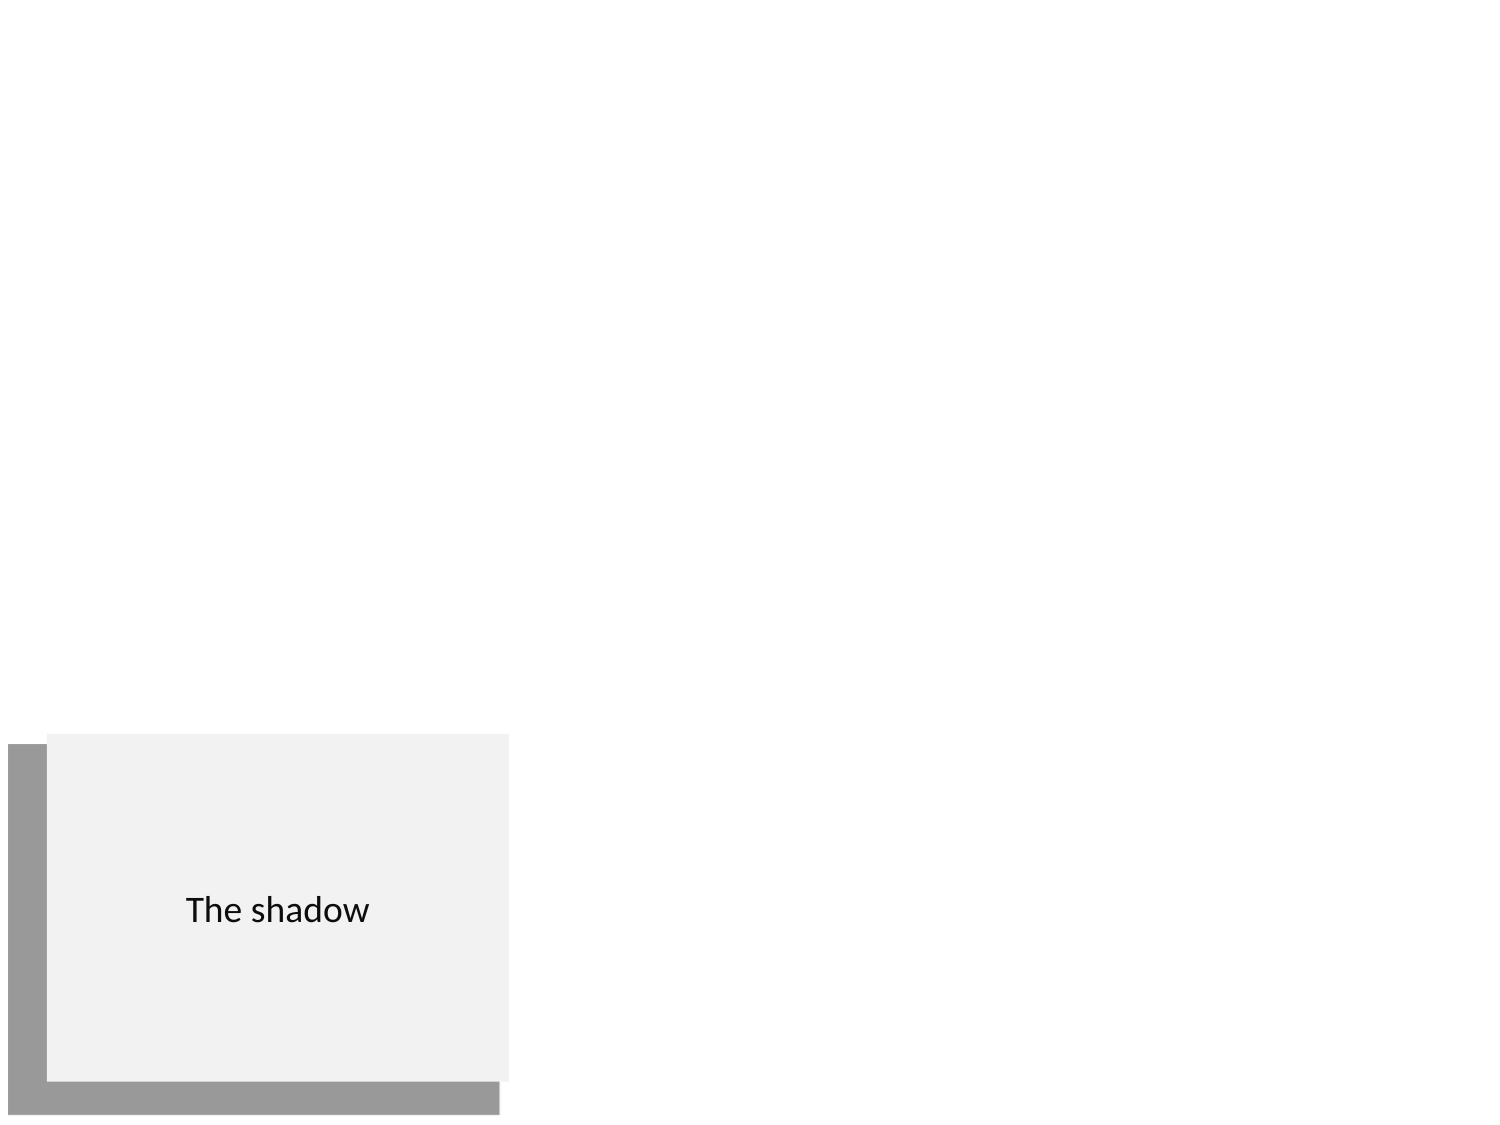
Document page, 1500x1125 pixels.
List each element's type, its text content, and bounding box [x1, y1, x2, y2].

text_box The shadow [45, 732, 511, 1084]
